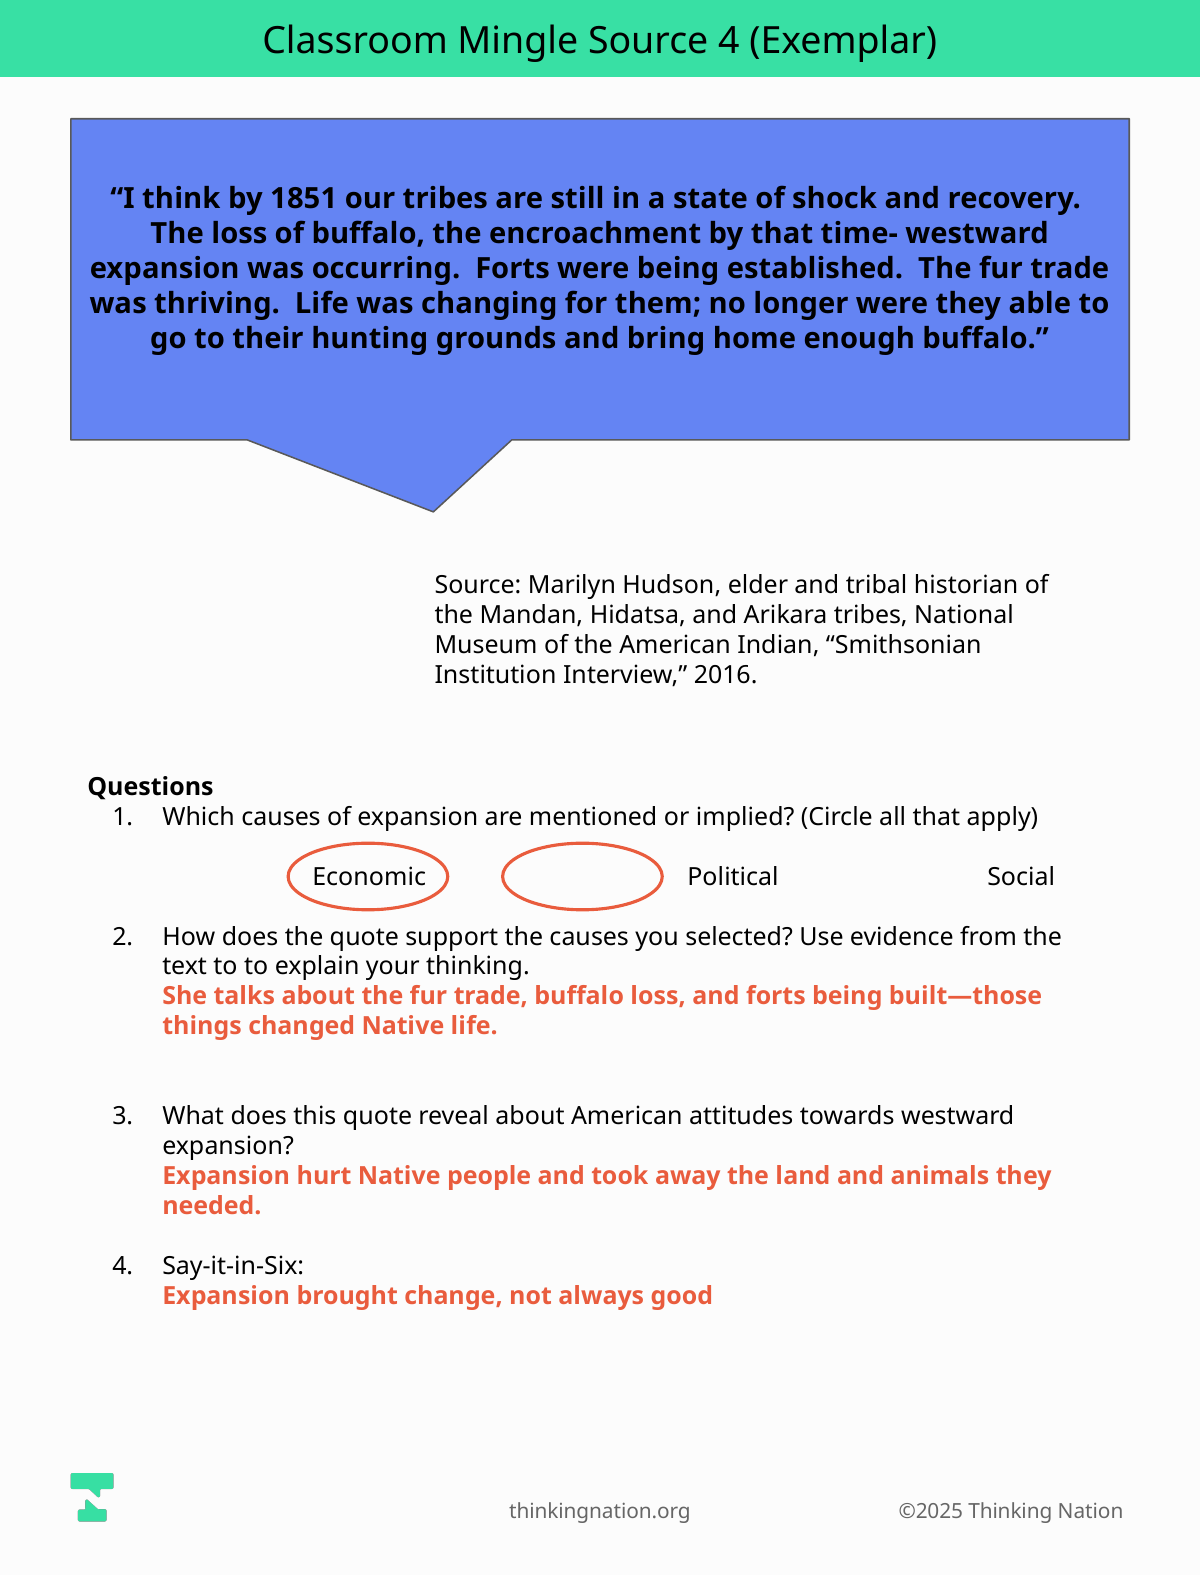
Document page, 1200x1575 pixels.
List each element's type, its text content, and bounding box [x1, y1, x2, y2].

text_box Questions Which causes of expansion are mentioned or implied? (Circle all that apply) Economic Political Social How does the quote support the causes you selected? Use evidence from the text to to explain your thinking. She talks about the fur trade, buffalo loss, and forts being built—those things changed Native life. What does this quote reveal about American attitudes towards westward expansion? Expansion hurt Native people and took away the land and animals they needed. Say-it-in-Six: Expansion brought change, not always good [72, 755, 1128, 1287]
text_box Source: Marilyn Hudson, elder and tribal historian of the Mandan, Hidatsa, and Arikara tribes, National Museum of the American Indian, “Smithsonian Institution Interview,” 2016. [419, 553, 1110, 641]
text_box Classroom Mingle Source 4 (Exemplar) [0, 0, 1200, 77]
text_box [502, 843, 663, 910]
picture [58, 1463, 126, 1531]
text_box “I think by 1851 our tribes are still in a state of shock and recovery. The loss of buffalo, the encroachment by that time- westward expansion was occurring. Forts were being established. The fur trade was thriving. Life was changing for them; no longer were they able to go to their hunting grounds and bring home enough buffalo.” [70, 118, 1130, 512]
text_box [288, 843, 448, 910]
text_box thinkingnation.org [457, 1483, 742, 1532]
text_box ©2025 Thinking Nation [854, 1483, 1139, 1532]
